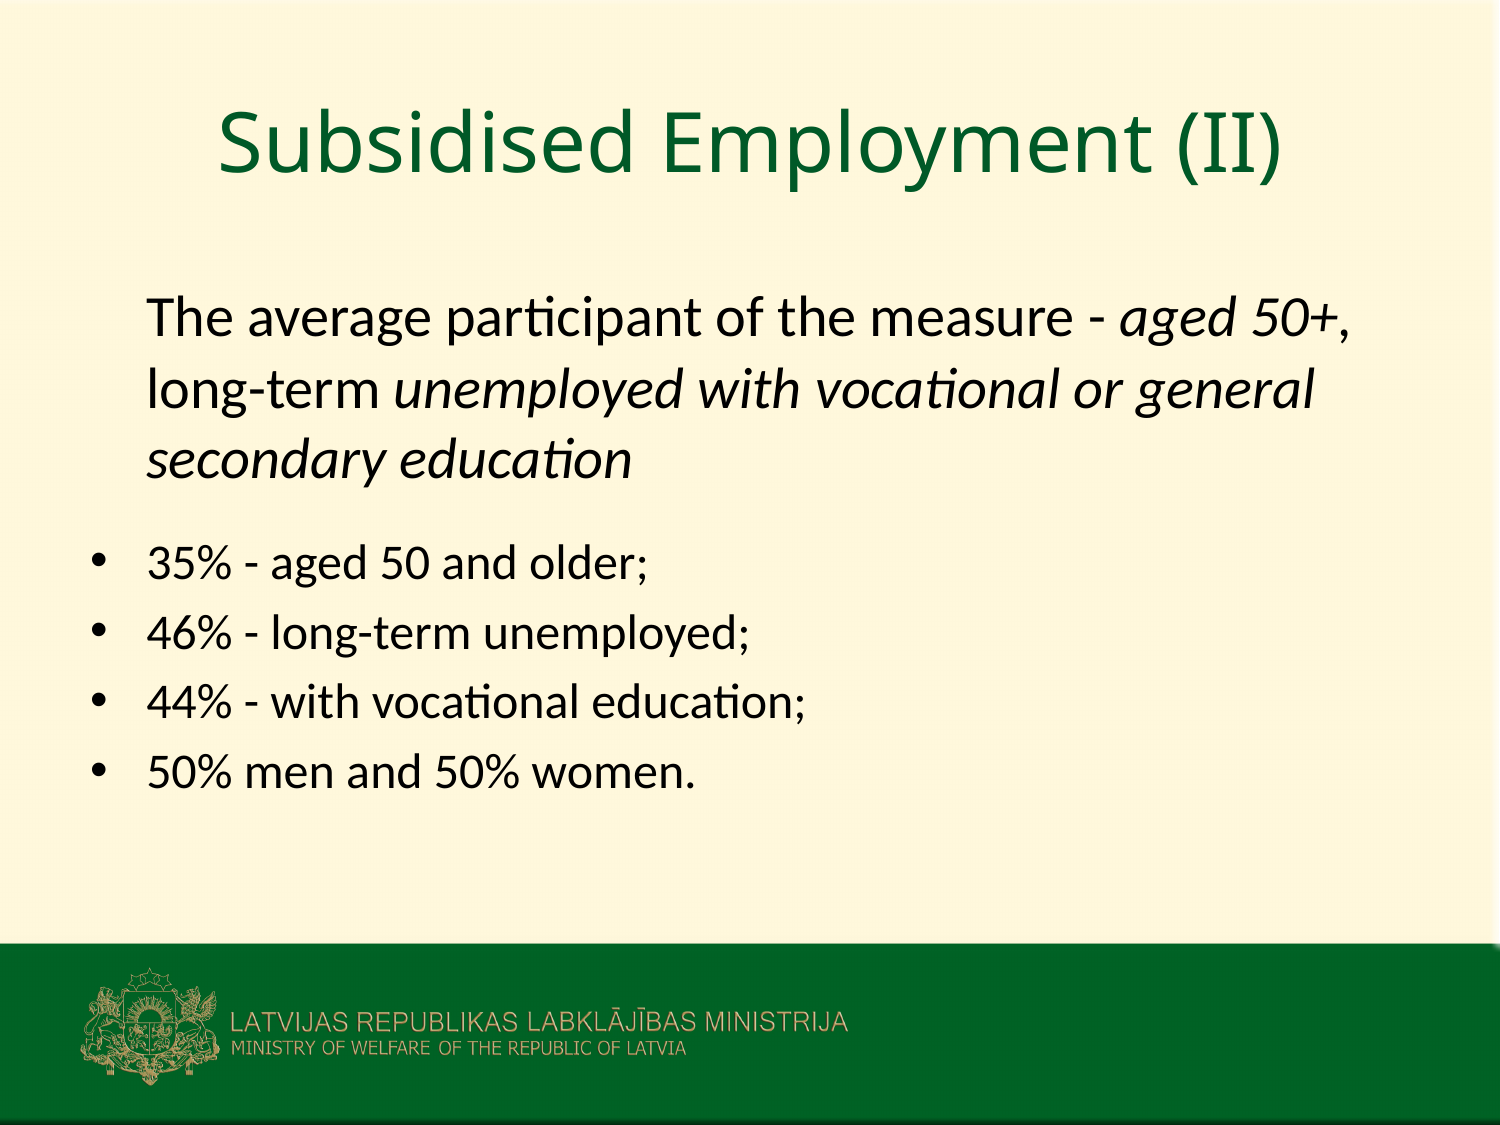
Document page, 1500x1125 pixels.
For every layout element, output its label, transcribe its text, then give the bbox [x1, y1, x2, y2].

picture [0, 0, 1500, 1125]
list The average participant of the measure - aged 50+, long-term unemployed with vocational or general secondary education 35% - aged 50 and older; 46% - long-term unemployed; 44% - with vocational education; 50% men and 50% women. [74, 262, 1426, 1006]
title Subsidised Employment (II) [74, 44, 1426, 233]
